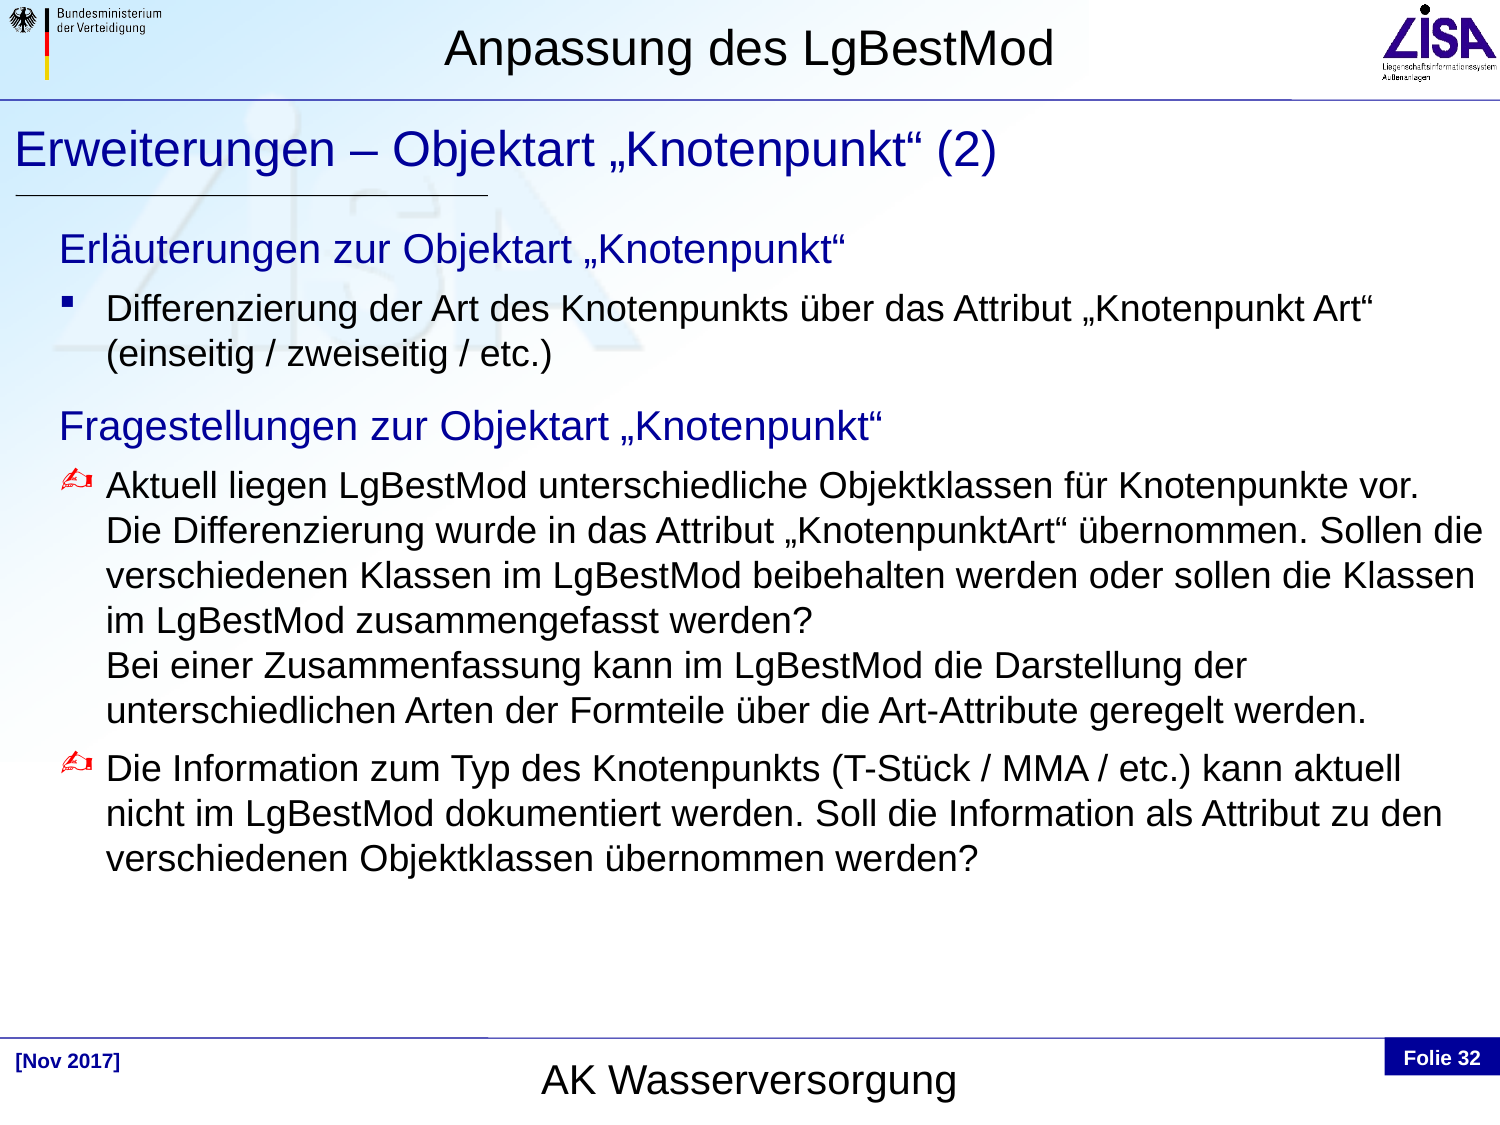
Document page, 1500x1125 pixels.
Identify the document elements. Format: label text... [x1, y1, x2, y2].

text_box Erweiterungen – Objektart „Knotenpunkt“ (2) [0, 108, 1500, 184]
picture [0, 0, 1089, 99]
picture [0, 101, 1089, 108]
text_box Erläuterungen zur Objektart „Knotenpunkt“ Differenzierung der Art des Knotenpunkts über das Attribut „Knotenpunkt Art“ (einseitig / zweiseitig / etc.) Fragestellungen zur Objektart „Knotenpunkt“ Aktuell liegen LgBestMod unterschiedliche Objektklassen für Knotenpunkte vor. Die Differenzierung wurde in das Attribut „KnotenpunktArt“ übernommen. Sollen die verschiedenen Klassen im LgBestMod beibehalten werden oder sollen die Klassen im LgBestMod zusammengefasst werden? Bei einer Zusammenfassung kann im LgBestMod die Darstellung der unterschiedlichen Arten der Formteile über die Art-Attribute geregelt werden. Die Information zum Typ des Knotenpunkts (T-Stück / MMA / etc.) kann aktuell nicht im LgBestMod dokumentiert werden. Soll die Information als Attribut zu den verschiedenen Objektklassen übernommen werden? [0, 214, 1500, 887]
picture [1382, 3, 1497, 83]
picture [0, 184, 1089, 214]
